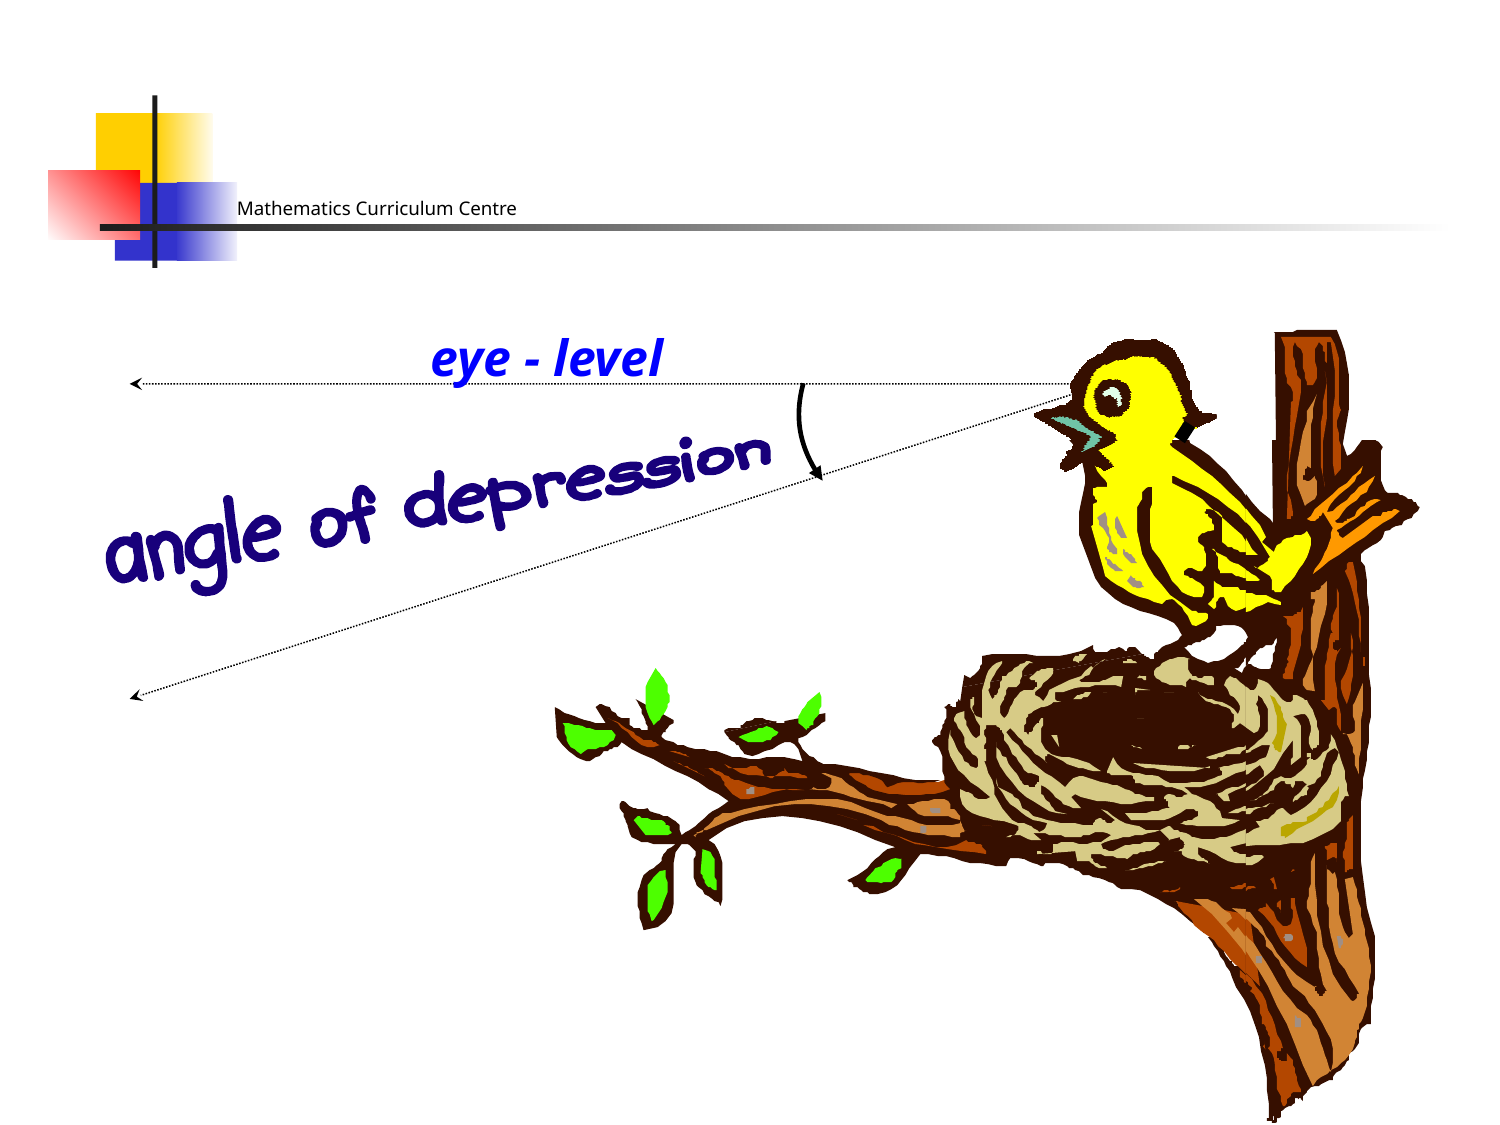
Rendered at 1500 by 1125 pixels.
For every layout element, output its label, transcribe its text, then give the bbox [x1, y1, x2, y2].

text_box [129, 689, 144, 701]
text_box eye - level [416, 319, 519, 390]
text_box [129, 377, 143, 390]
picture [89, 256, 1500, 1125]
